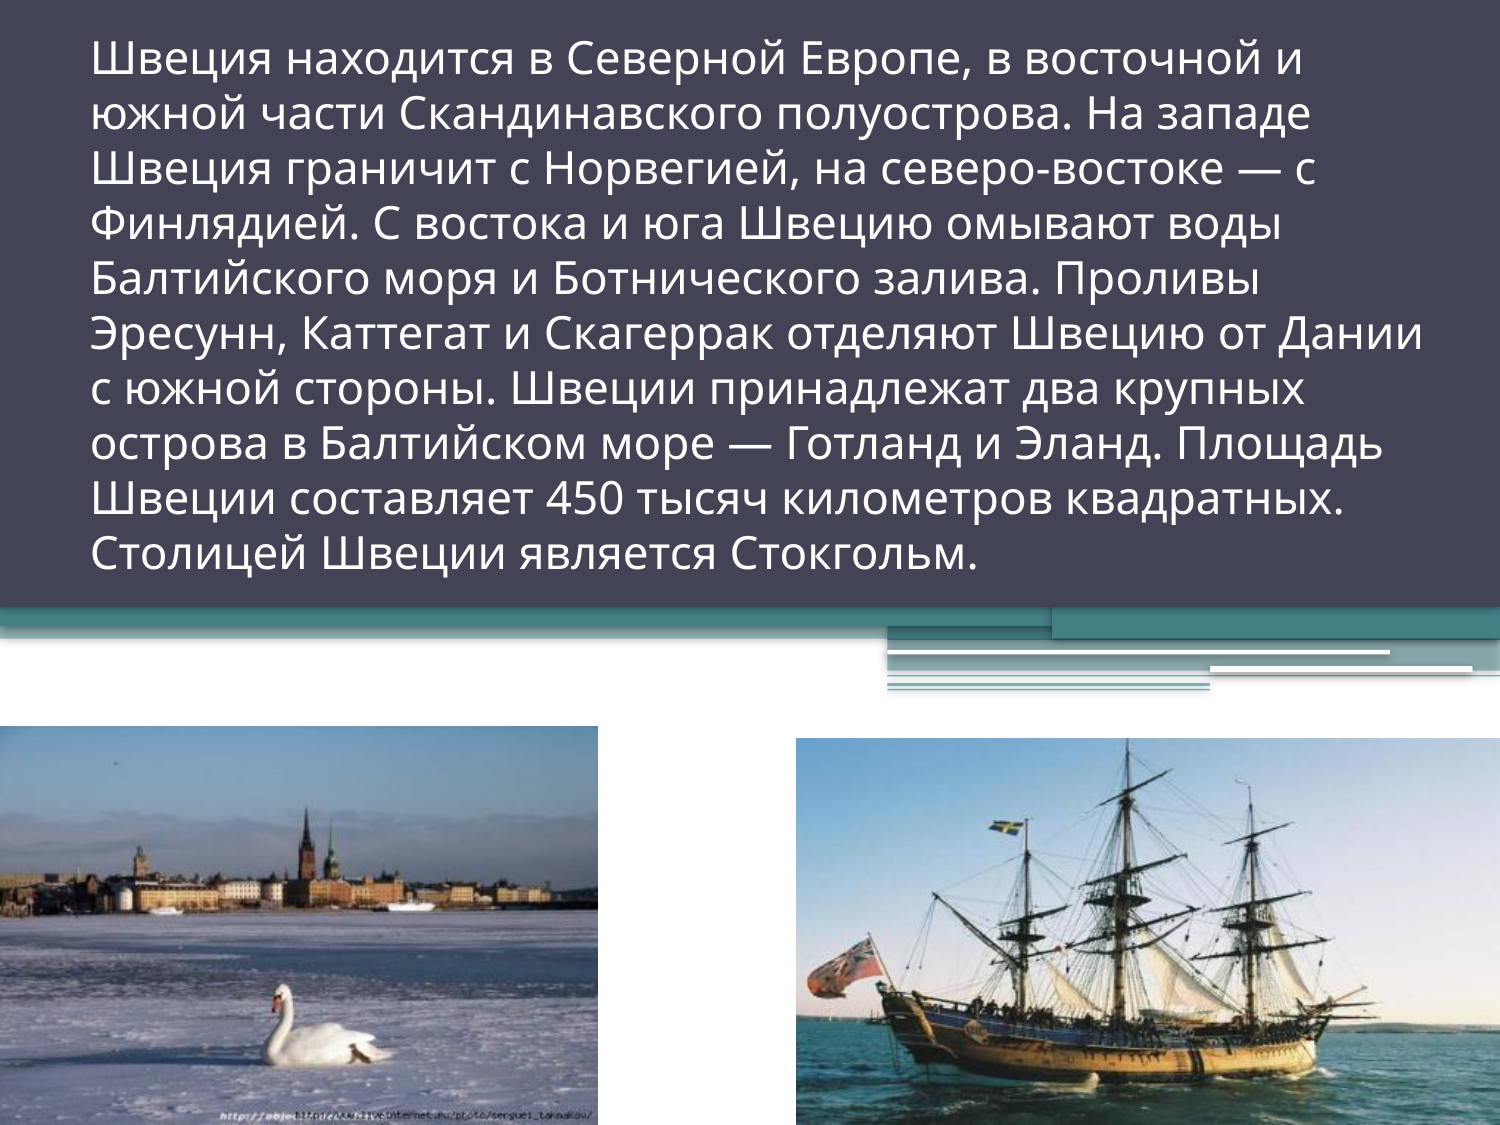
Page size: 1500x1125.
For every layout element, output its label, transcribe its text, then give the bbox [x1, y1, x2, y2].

title Швеция находится в Северной Европе, в восточной и южной части Скандинавского полуострова. На западе Швеция граничит с Норвегией, на северо-востоке — с Финлядией. С востока и юга Швецию омывают воды Балтийского моря и Ботнического залива. Проливы Эресунн, Каттегат и Скагеррак отделяют Швецию от Дании с южной стороны. Швеции принадлежат два крупных острова в Балтийском море — Готланд и Эланд. Площадь Швеции составляет 450 тысяч километров квадратных. Столицей Швеции является Стокгольм. [75, 0, 1463, 586]
picture [0, 726, 598, 1125]
picture [796, 737, 1500, 1125]
